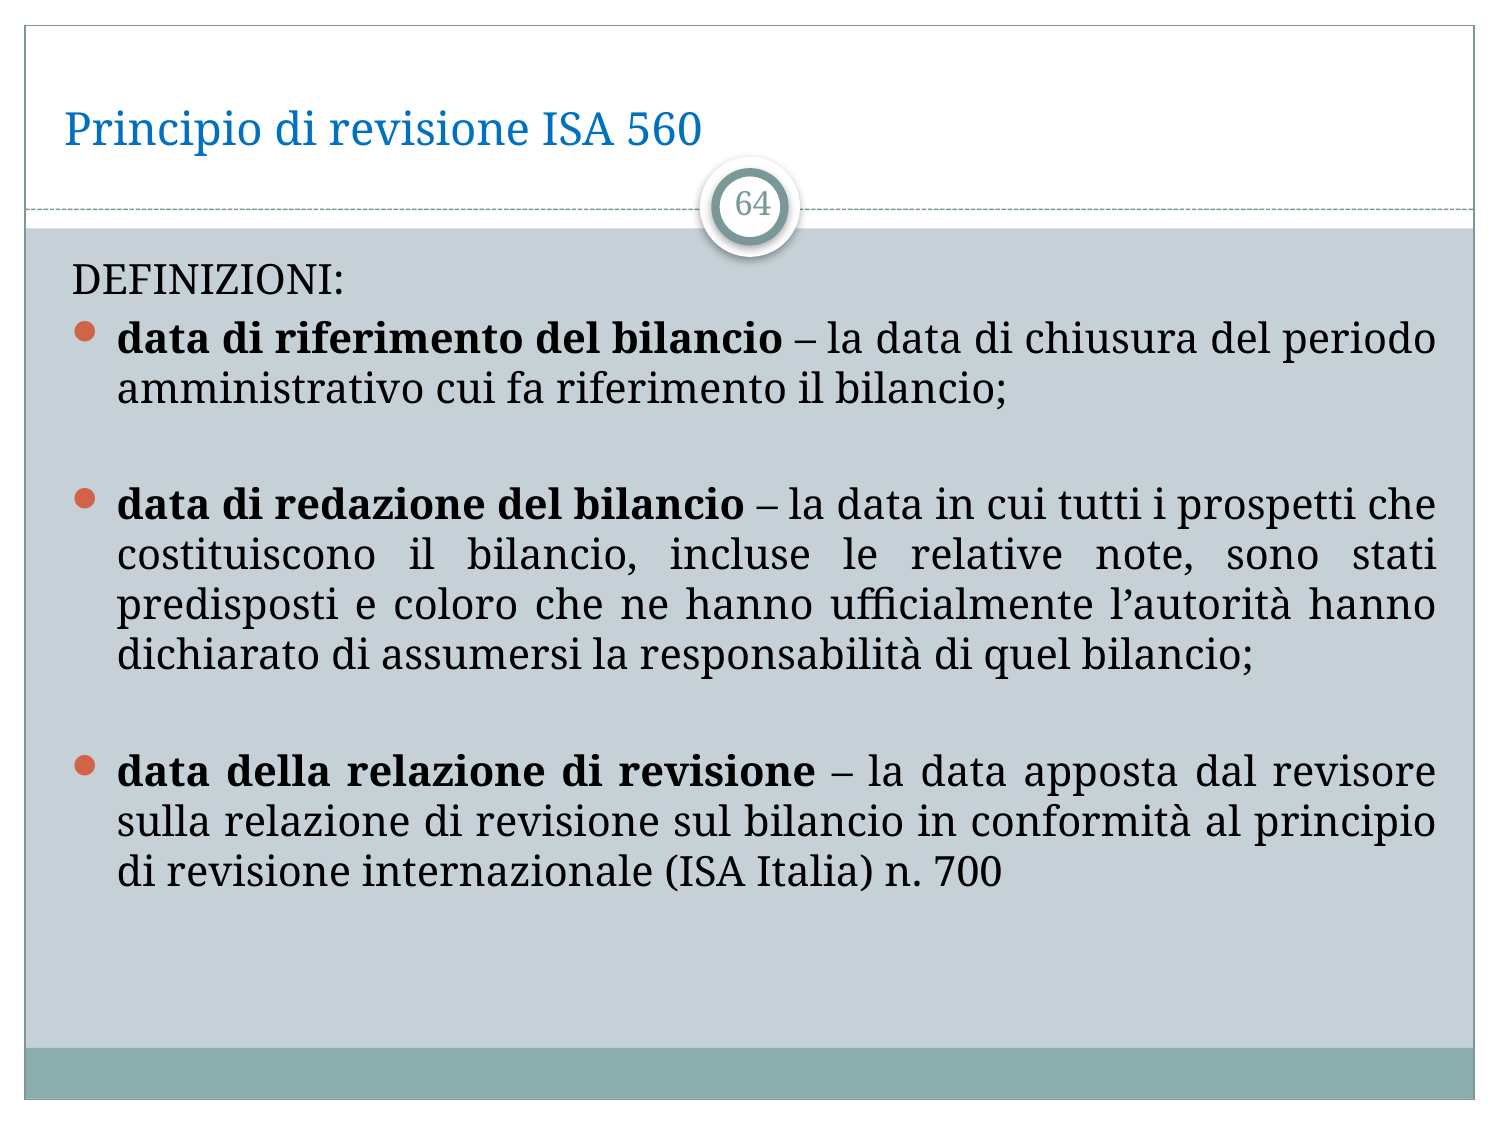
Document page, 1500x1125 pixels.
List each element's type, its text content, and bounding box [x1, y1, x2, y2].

slide_number 64 [715, 168, 791, 241]
list DEFINIZIONI: data di riferimento del bilancio – la data di chiusura del periodo amministrativo cui fa riferimento il bilancio; data di redazione del bilancio – la data in cui tutti i prospetti che costituiscono il bilancio, incluse le relative note, sono stati predisposti e coloro che ne hanno ufficialmente l’autorità hanno dichiarato di assumersi la responsabilità di quel bilancio; data della relazione di revisione – la data apposta dal revisore sulla relazione di revisione sul bilancio in conformità al principio di revisione internazionale (ISA Italia) n. 700 [56, 245, 1452, 996]
title Principio di revisione ISA 560 [49, 37, 1450, 162]
